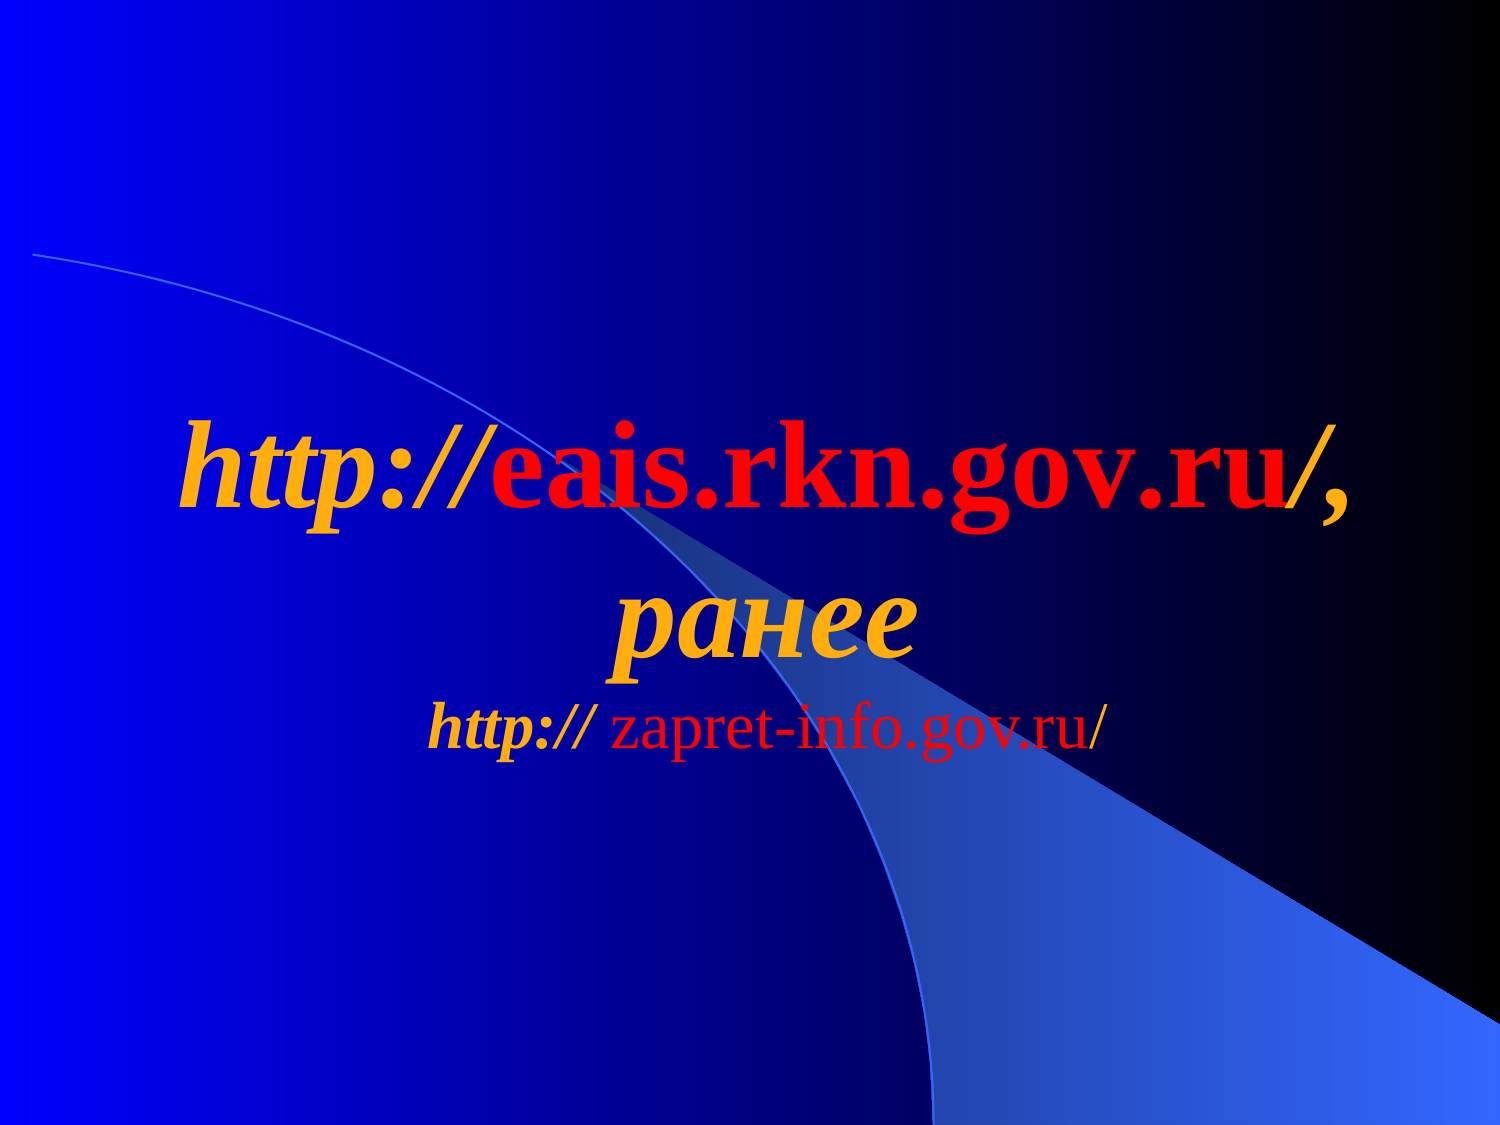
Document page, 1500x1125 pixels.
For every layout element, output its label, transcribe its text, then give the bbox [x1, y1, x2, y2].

text_box http://eais.rkn.gov.ru/, ранее http:// zapret-info.gov.ru/ [117, 374, 1418, 920]
